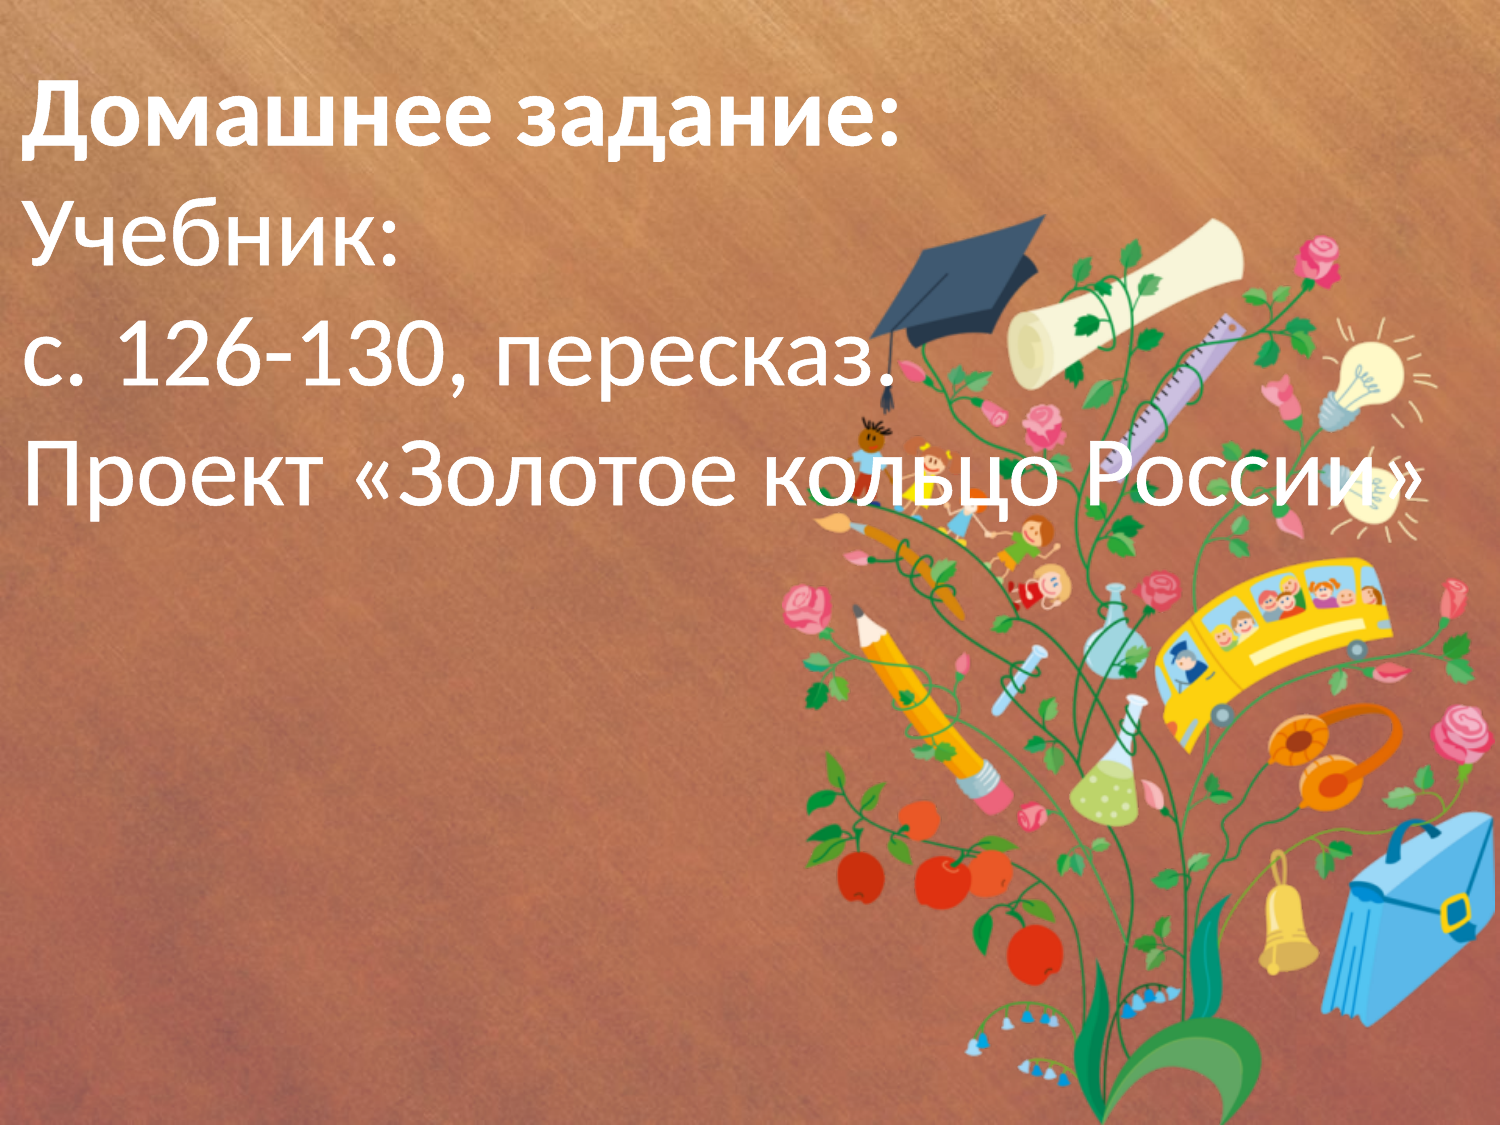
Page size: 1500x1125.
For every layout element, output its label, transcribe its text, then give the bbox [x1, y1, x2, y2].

text_box Домашнее задание: Учебник: с. 126-130, пересказ. Проект «Золотое кольцо России» [6, 37, 1446, 533]
picture [781, 214, 1495, 1125]
